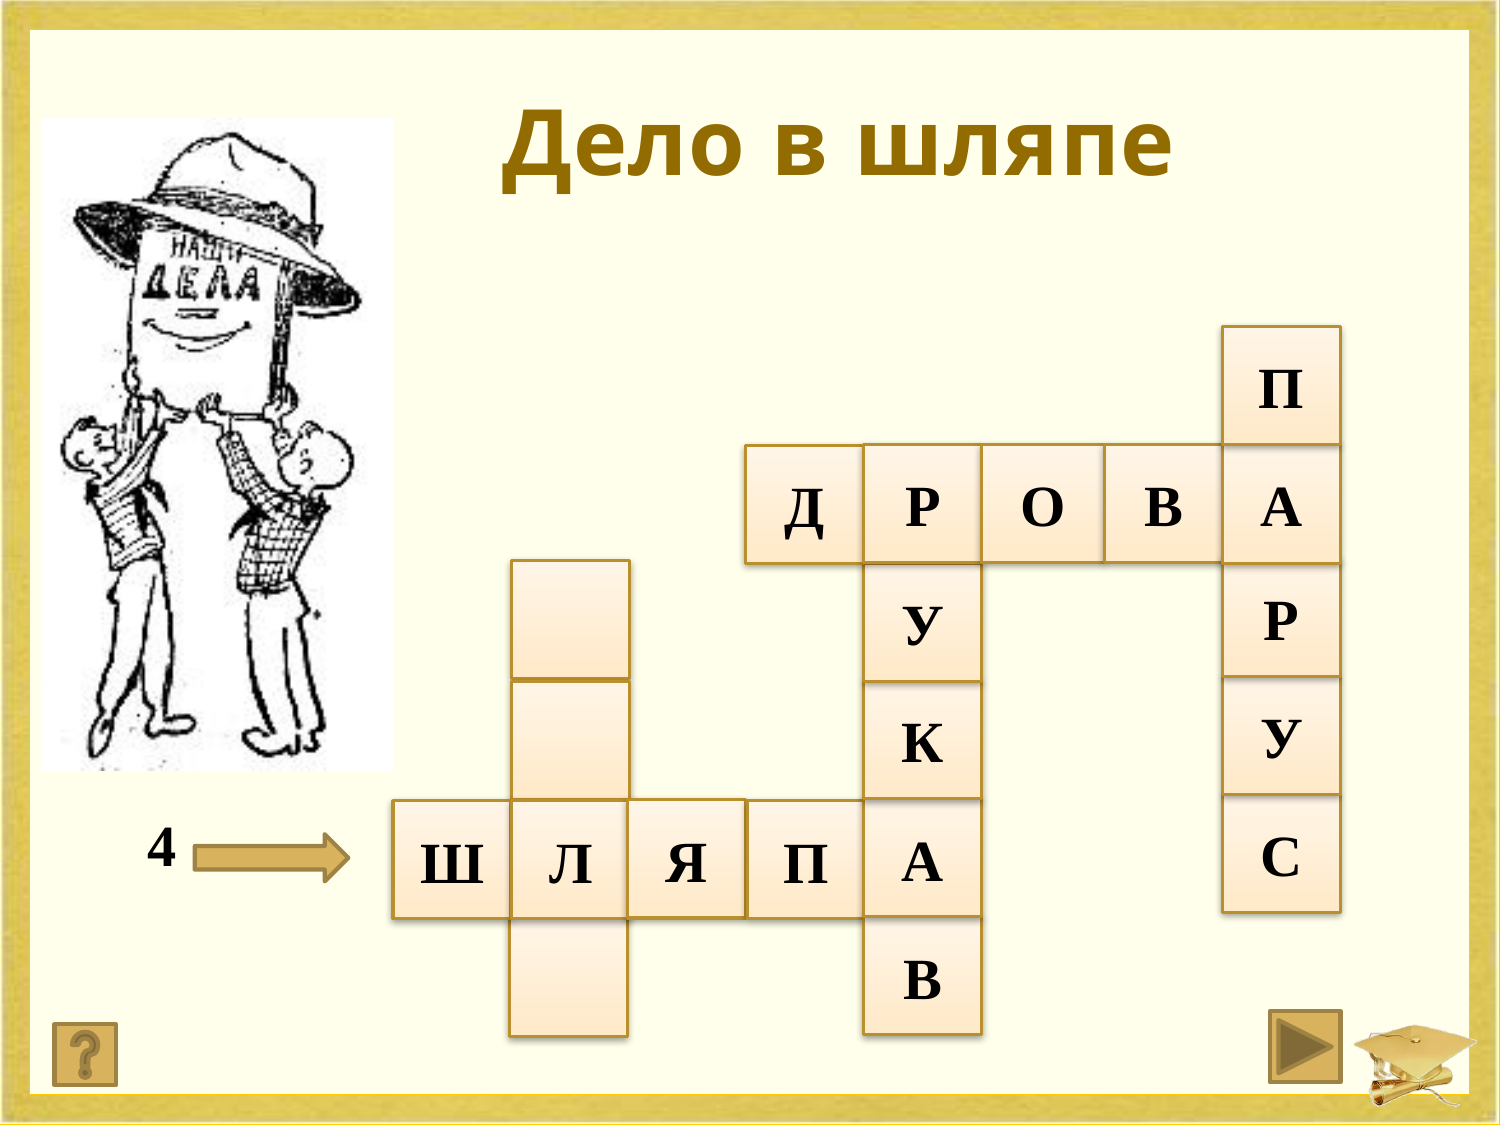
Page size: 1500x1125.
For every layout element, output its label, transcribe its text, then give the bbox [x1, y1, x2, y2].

text_box [52, 1022, 118, 1087]
text_box В [863, 925, 983, 1036]
text_box Ш [392, 800, 509, 919]
text_box [511, 680, 631, 798]
text_box Р [863, 444, 979, 563]
text_box У [863, 571, 983, 682]
text_box [509, 927, 628, 1038]
text_box В [1104, 444, 1217, 563]
text_box К [863, 688, 983, 799]
text_box Л [511, 800, 624, 919]
text_box Я [627, 799, 746, 919]
text_box П [1222, 325, 1341, 445]
text_box П [747, 800, 858, 919]
text_box [192, 832, 351, 884]
text_box [511, 559, 631, 679]
list 4 [132, 800, 185, 900]
text_box У [1222, 683, 1341, 795]
text_box [1268, 1009, 1343, 1084]
text_box Д [745, 445, 860, 564]
title Дело в шляпе [253, 45, 1425, 233]
text_box О [981, 444, 1101, 563]
picture [0, 0, 1499, 1125]
text_box А [1222, 451, 1341, 564]
text_box С [1222, 801, 1341, 913]
text_box А [863, 806, 983, 917]
text_box Р [1222, 571, 1341, 677]
